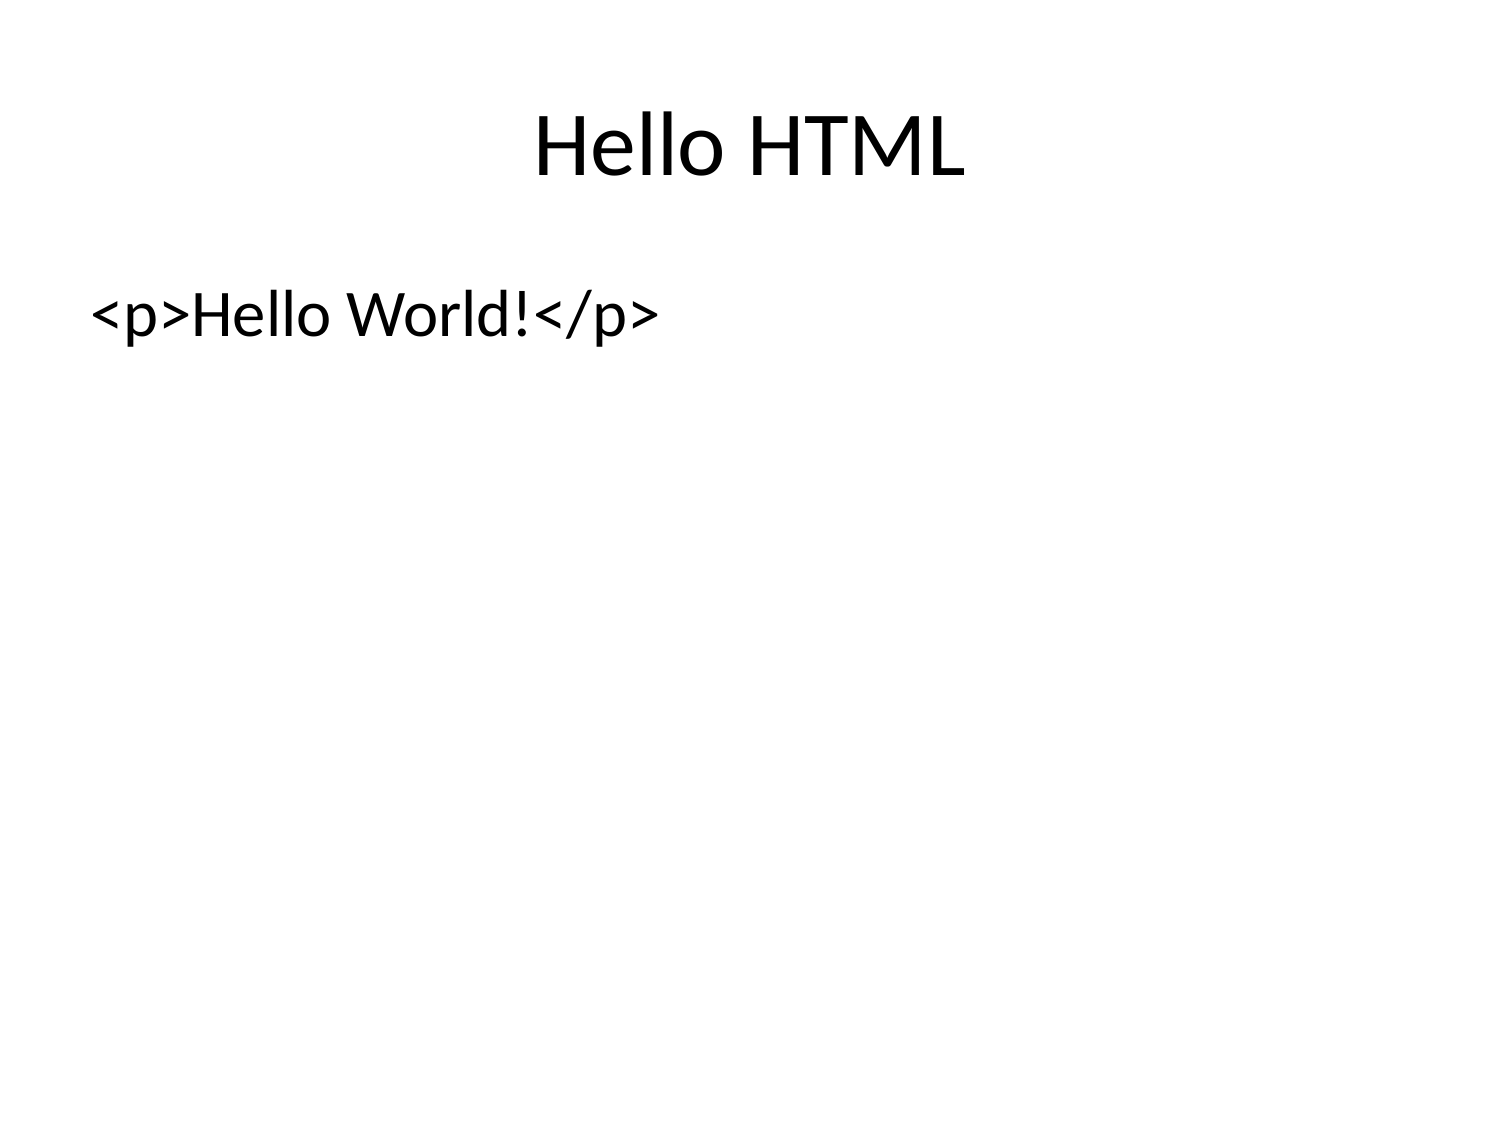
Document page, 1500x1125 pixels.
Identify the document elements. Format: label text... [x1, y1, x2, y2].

list <p>Hello World!</p> [75, 262, 1425, 1005]
title Hello HTML [75, 45, 1425, 233]
